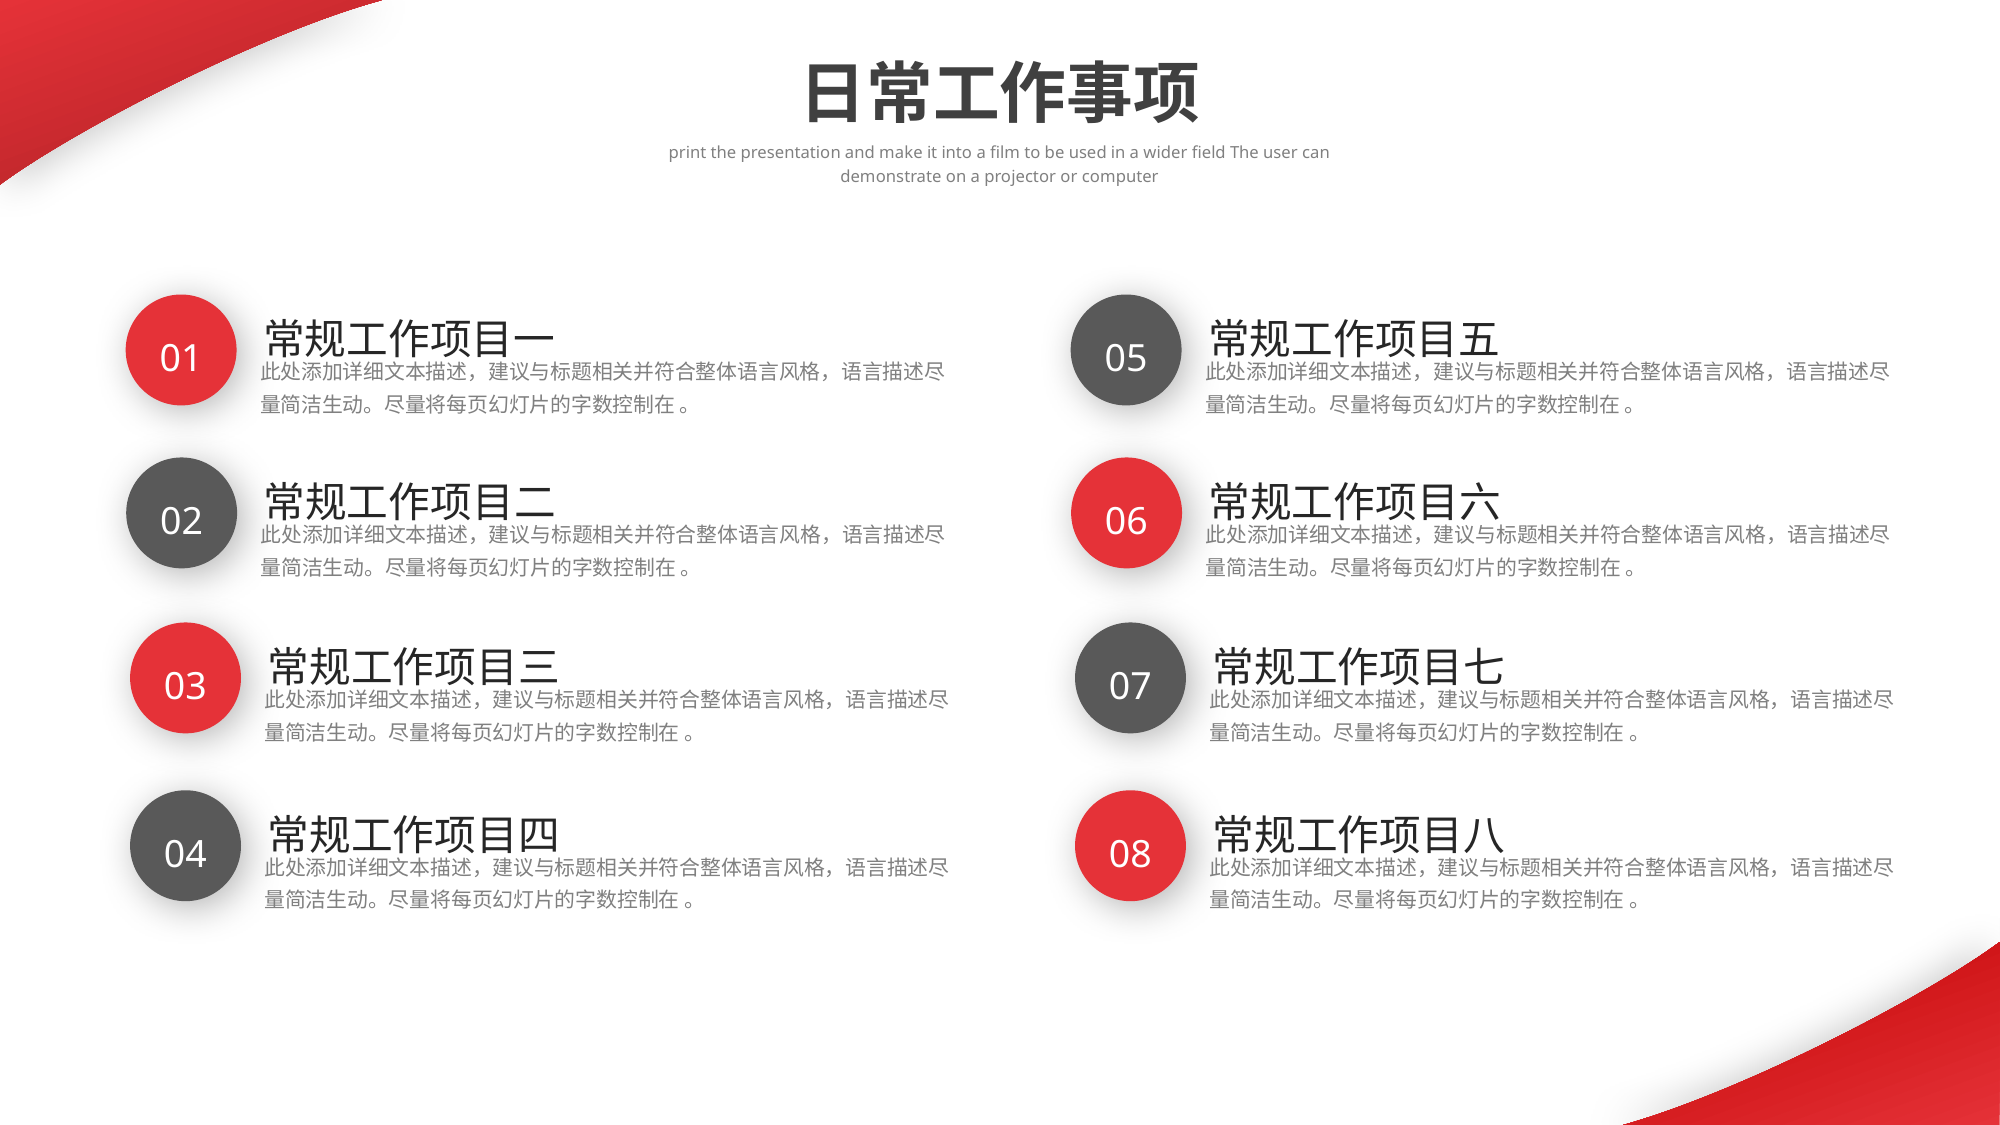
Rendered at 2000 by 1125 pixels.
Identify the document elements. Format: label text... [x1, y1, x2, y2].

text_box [1193, 290, 1902, 410]
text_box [649, 43, 1351, 195]
text_box 03 [128, 620, 244, 736]
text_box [248, 453, 958, 573]
text_box 06 [1069, 455, 1185, 571]
text_box 02 [124, 455, 240, 571]
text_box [252, 618, 962, 738]
text_box 01 [123, 292, 239, 408]
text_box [248, 290, 957, 410]
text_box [1197, 786, 1907, 906]
text_box 08 [1072, 788, 1189, 904]
text_box 04 [128, 788, 244, 904]
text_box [1197, 618, 1907, 738]
text_box 05 [1068, 292, 1184, 408]
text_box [1193, 453, 1903, 573]
text_box 07 [1072, 620, 1189, 736]
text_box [252, 786, 962, 906]
